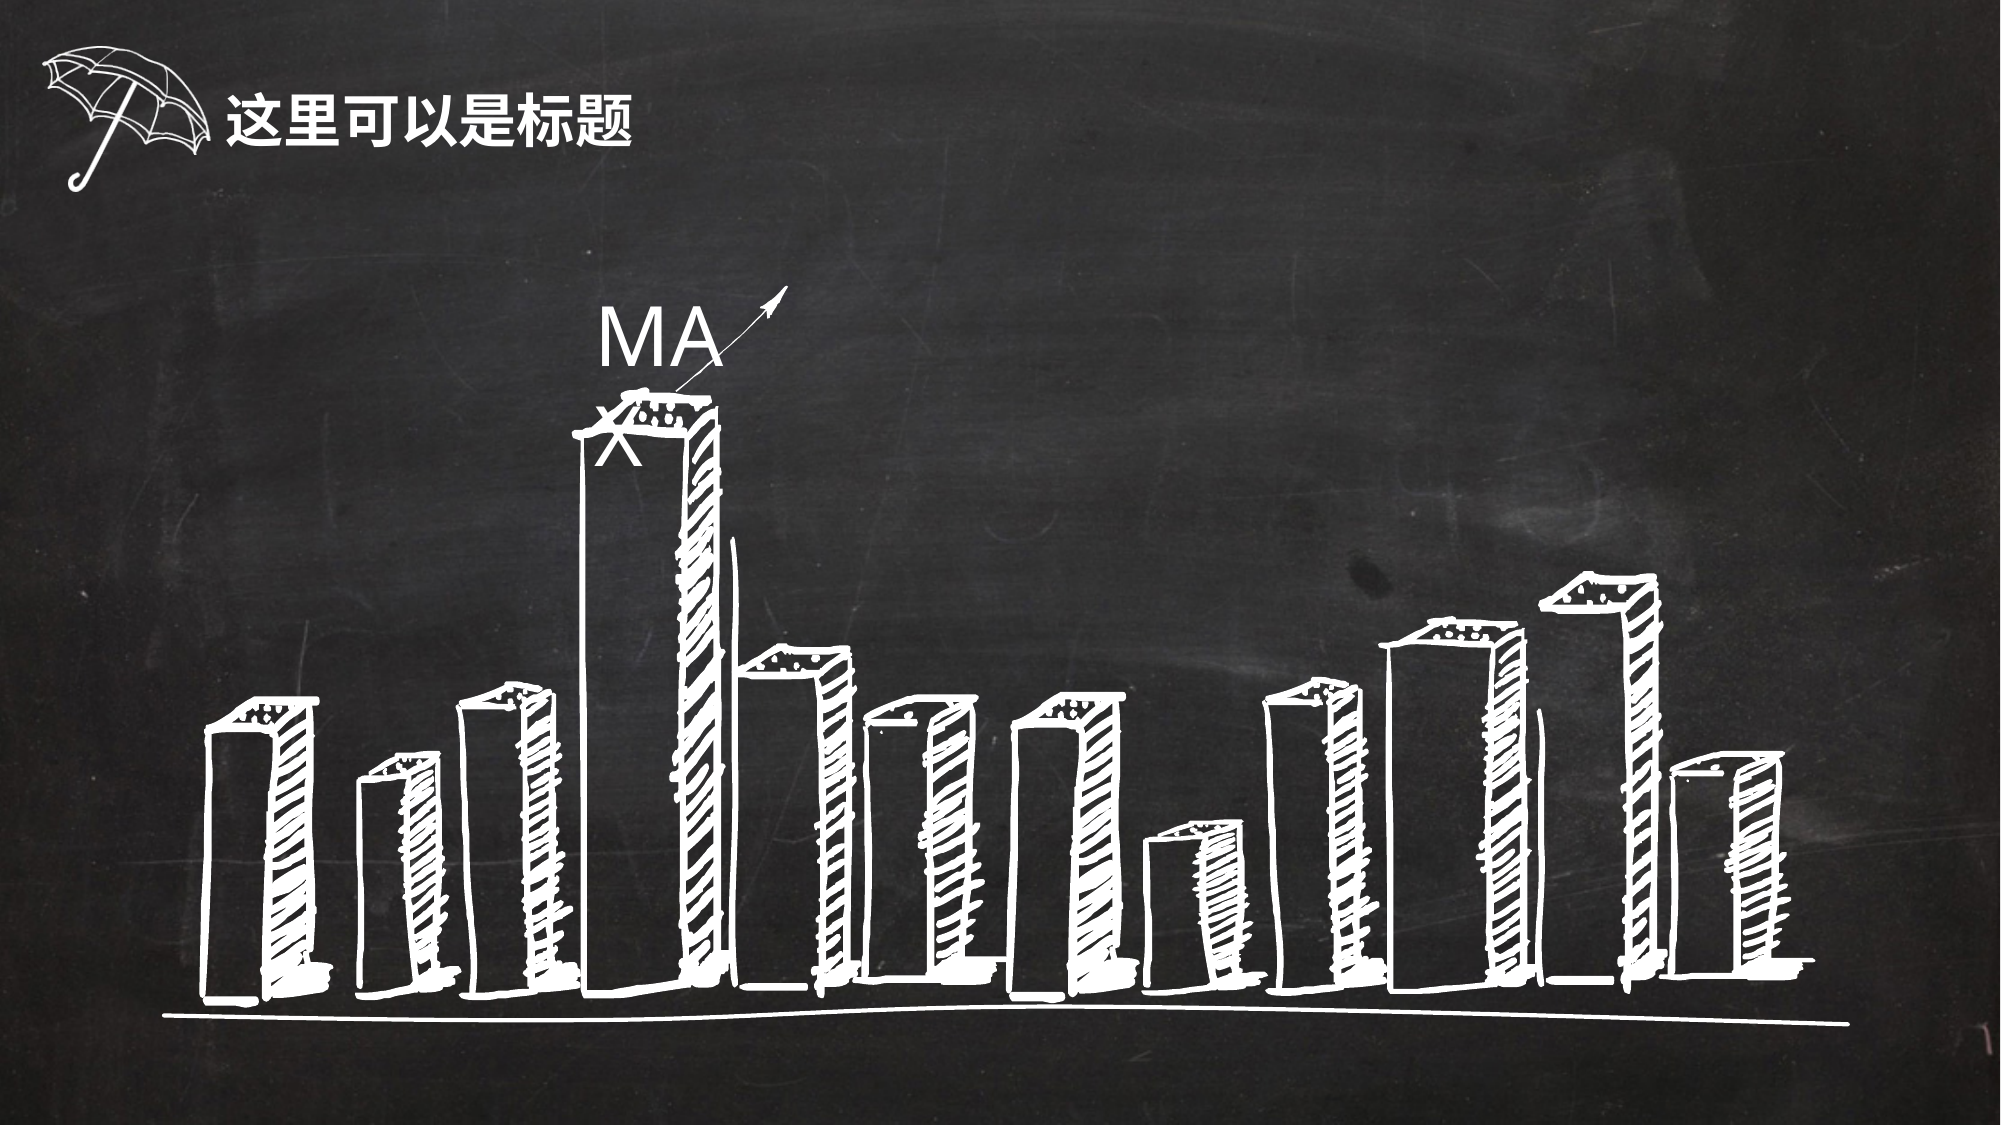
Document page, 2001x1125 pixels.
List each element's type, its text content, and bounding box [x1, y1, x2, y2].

text_box [163, 1005, 1849, 1026]
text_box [354, 750, 462, 1001]
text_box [571, 387, 740, 999]
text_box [1005, 691, 1140, 1004]
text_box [1141, 819, 1269, 996]
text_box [1658, 750, 1816, 981]
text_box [42, 46, 669, 192]
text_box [199, 696, 334, 1008]
text_box MAX [580, 275, 740, 387]
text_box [1378, 616, 1538, 994]
picture [0, 0, 2001, 1125]
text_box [731, 643, 862, 999]
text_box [455, 681, 583, 1001]
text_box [1538, 571, 1668, 994]
text_box [680, 285, 789, 387]
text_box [1262, 676, 1389, 996]
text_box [852, 694, 1005, 985]
